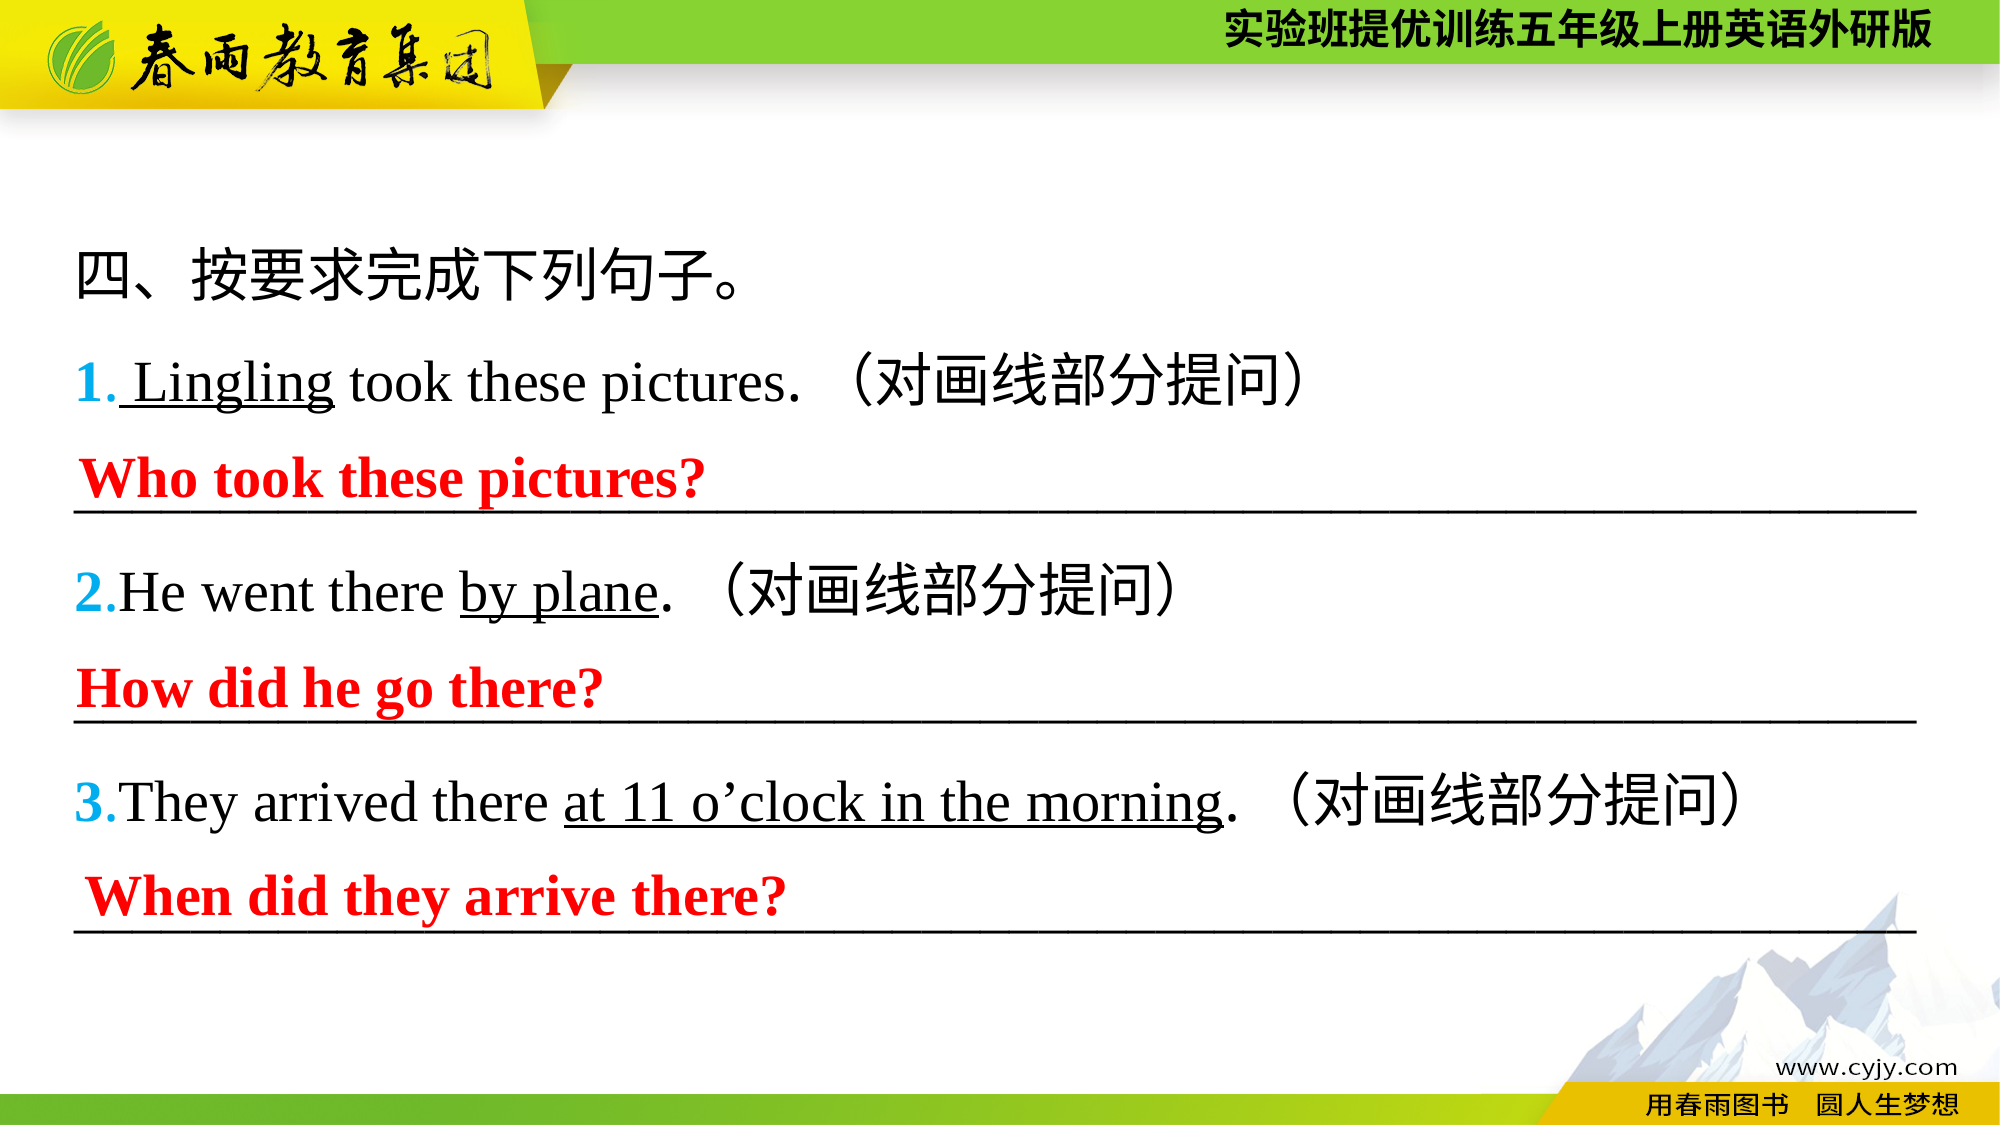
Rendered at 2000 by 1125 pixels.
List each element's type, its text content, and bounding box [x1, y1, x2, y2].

picture [0, 0, 2000, 1125]
text_box How did he go there? [61, 606, 622, 727]
text_box When did they arrive there? [69, 814, 805, 935]
list 四、按要求完成下列句子。 1. Lingling took these pictures.（对画线部分提问） _______________________________________________________________ 2.He went there by plane.（对画线部分提问） _______________________________________________________________ 3.They arrived there at 11 o’clock in the morning.（对画线部分提问） _______________________________________________________________ [59, 195, 1944, 941]
text_box Who took these pictures? [63, 396, 723, 517]
